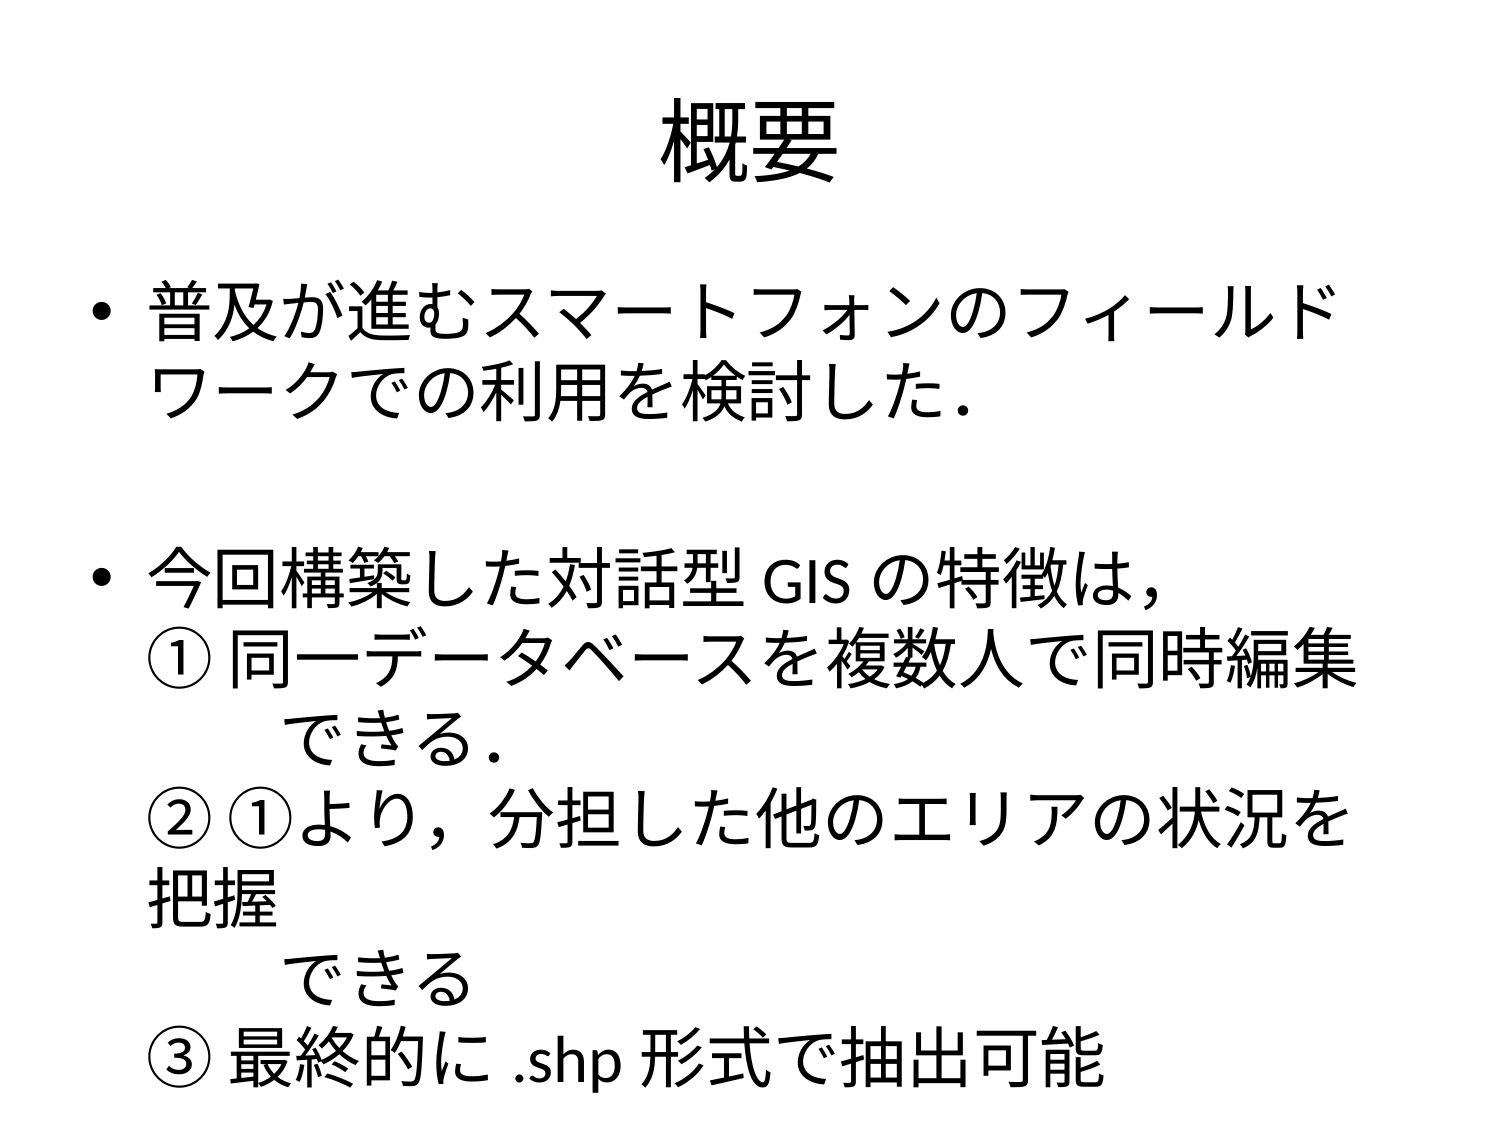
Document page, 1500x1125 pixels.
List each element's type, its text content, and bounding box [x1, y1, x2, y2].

list 普及が進むスマートフォンのフィールドワークでの利用を検討した． 今回構築した対話型GISの特徴は， ① 同一データベースを複数人で同時編集 できる． ② ①より，分担した他のエリアの状況を把握 できる ③ 最終的に.shp形式で抽出可能 [75, 262, 1425, 1125]
title 概要 [75, 45, 1425, 233]
